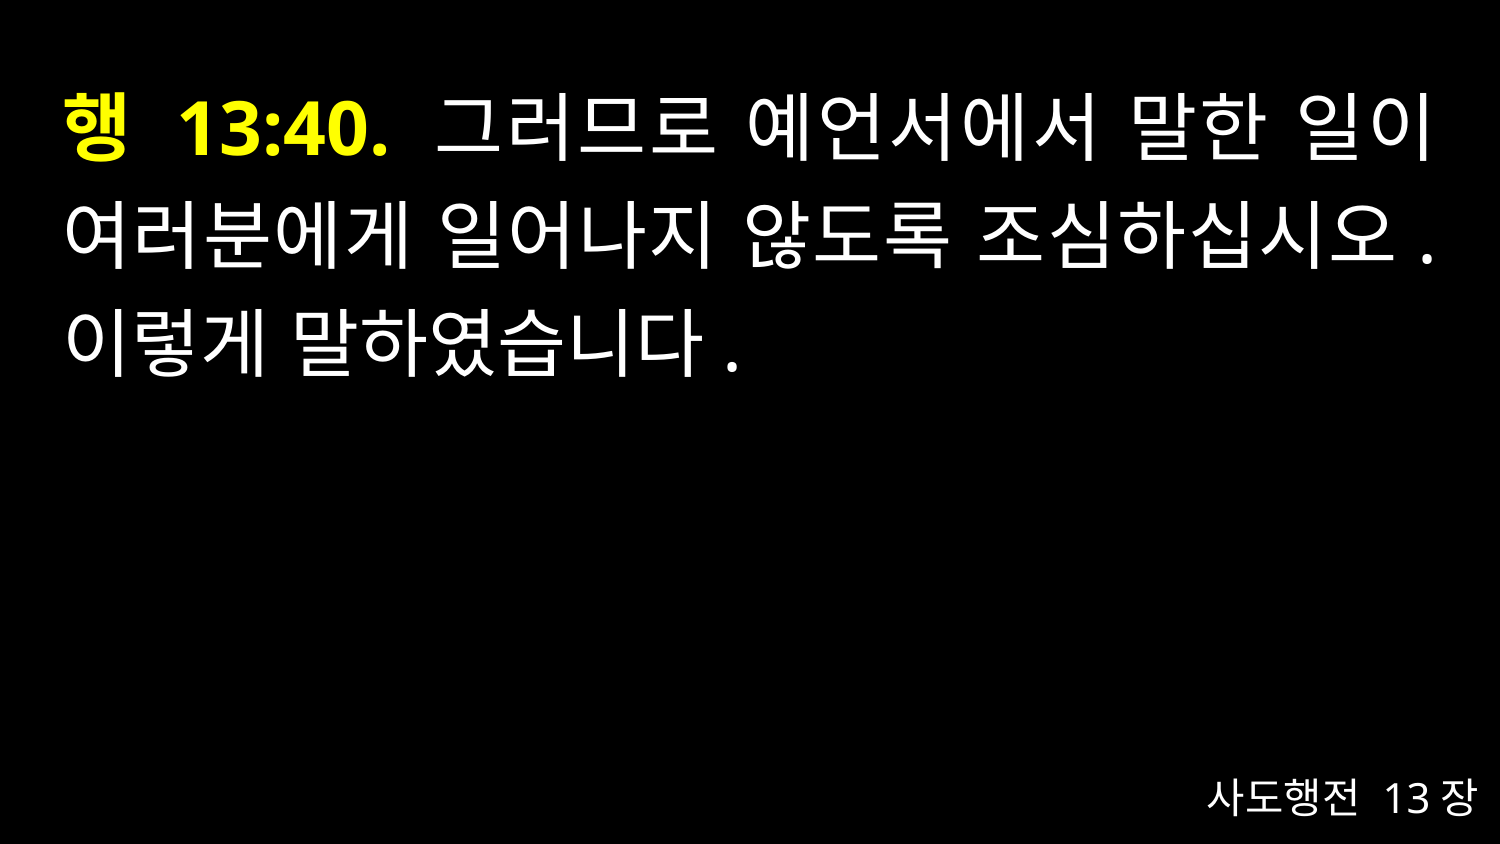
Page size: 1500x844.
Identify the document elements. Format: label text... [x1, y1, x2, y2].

title 행 13:40. 그러므로 예언서에서 말한 일이 여러분에게 일어나지 않도록 조심하십시오. 이렇게 말하였습니다. [0, 0, 1500, 844]
subtitle 사도행전 13장 [916, 770, 1500, 844]
